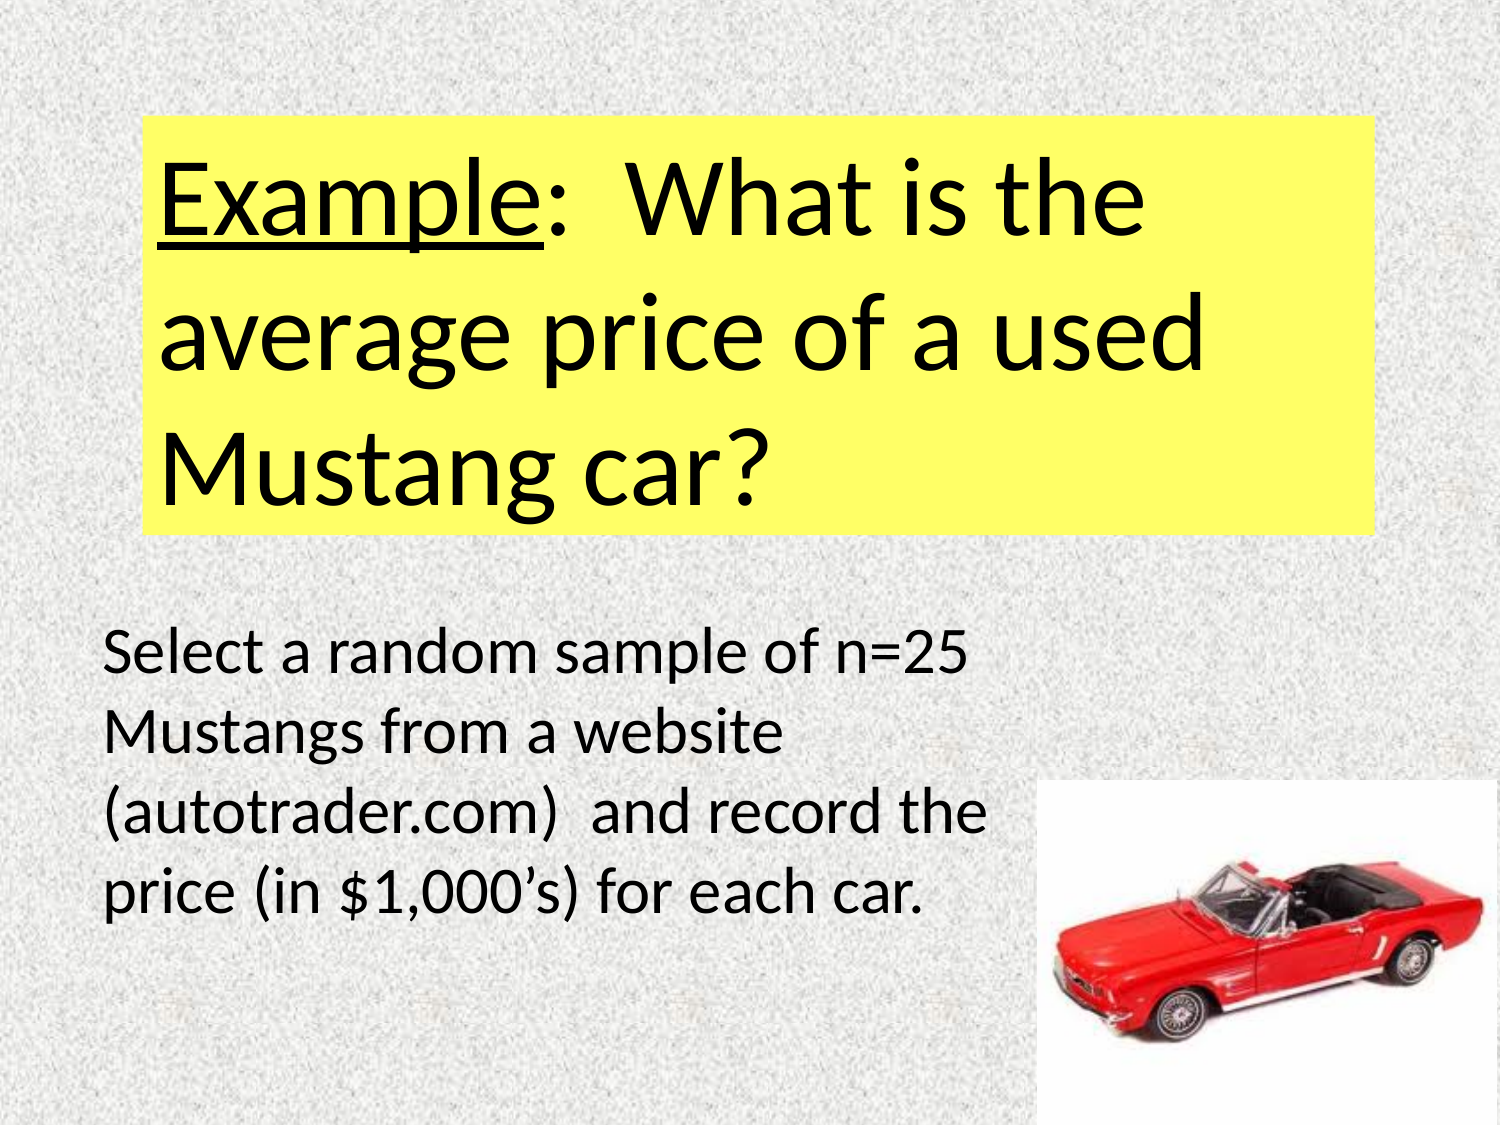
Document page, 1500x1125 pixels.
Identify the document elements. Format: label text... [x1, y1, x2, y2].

text_box Select a random sample of n=25 Mustangs from a website (autotrader.com) and record the price (in $1,000’s) for each car. [87, 599, 1038, 935]
text_box Example: What is the average price of a used Mustang car? [142, 115, 1375, 536]
picture [0, 0, 1500, 1125]
